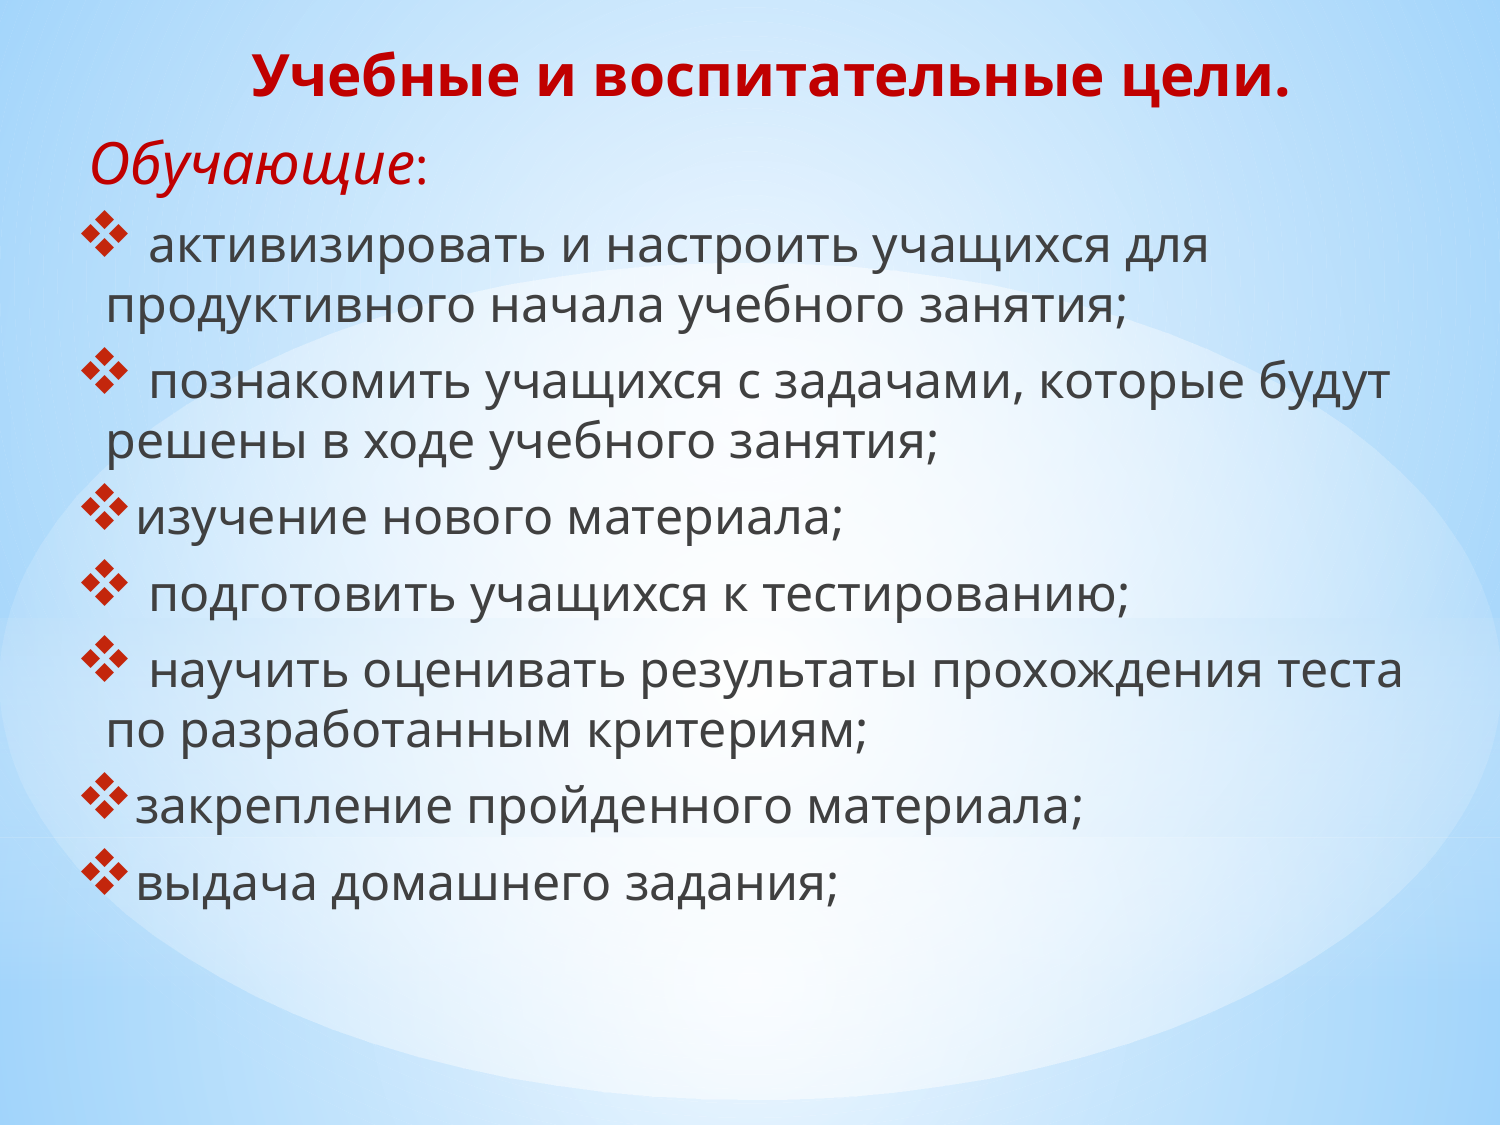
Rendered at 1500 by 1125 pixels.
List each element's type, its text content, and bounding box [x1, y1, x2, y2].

list Учебные и воспитательные цели. Обучающие: активизировать и настроить учащихся для продуктивного начала учебного занятия; познакомить учащихся с задачами, которые будут решены в ходе учебного занятия; изучение нового материала; подготовить учащихся к тестированию; научить оценивать результаты прохождения теста по разработанным критериям; закрепление пройденного материала; выдача домашнего задания; [53, 30, 1483, 1106]
